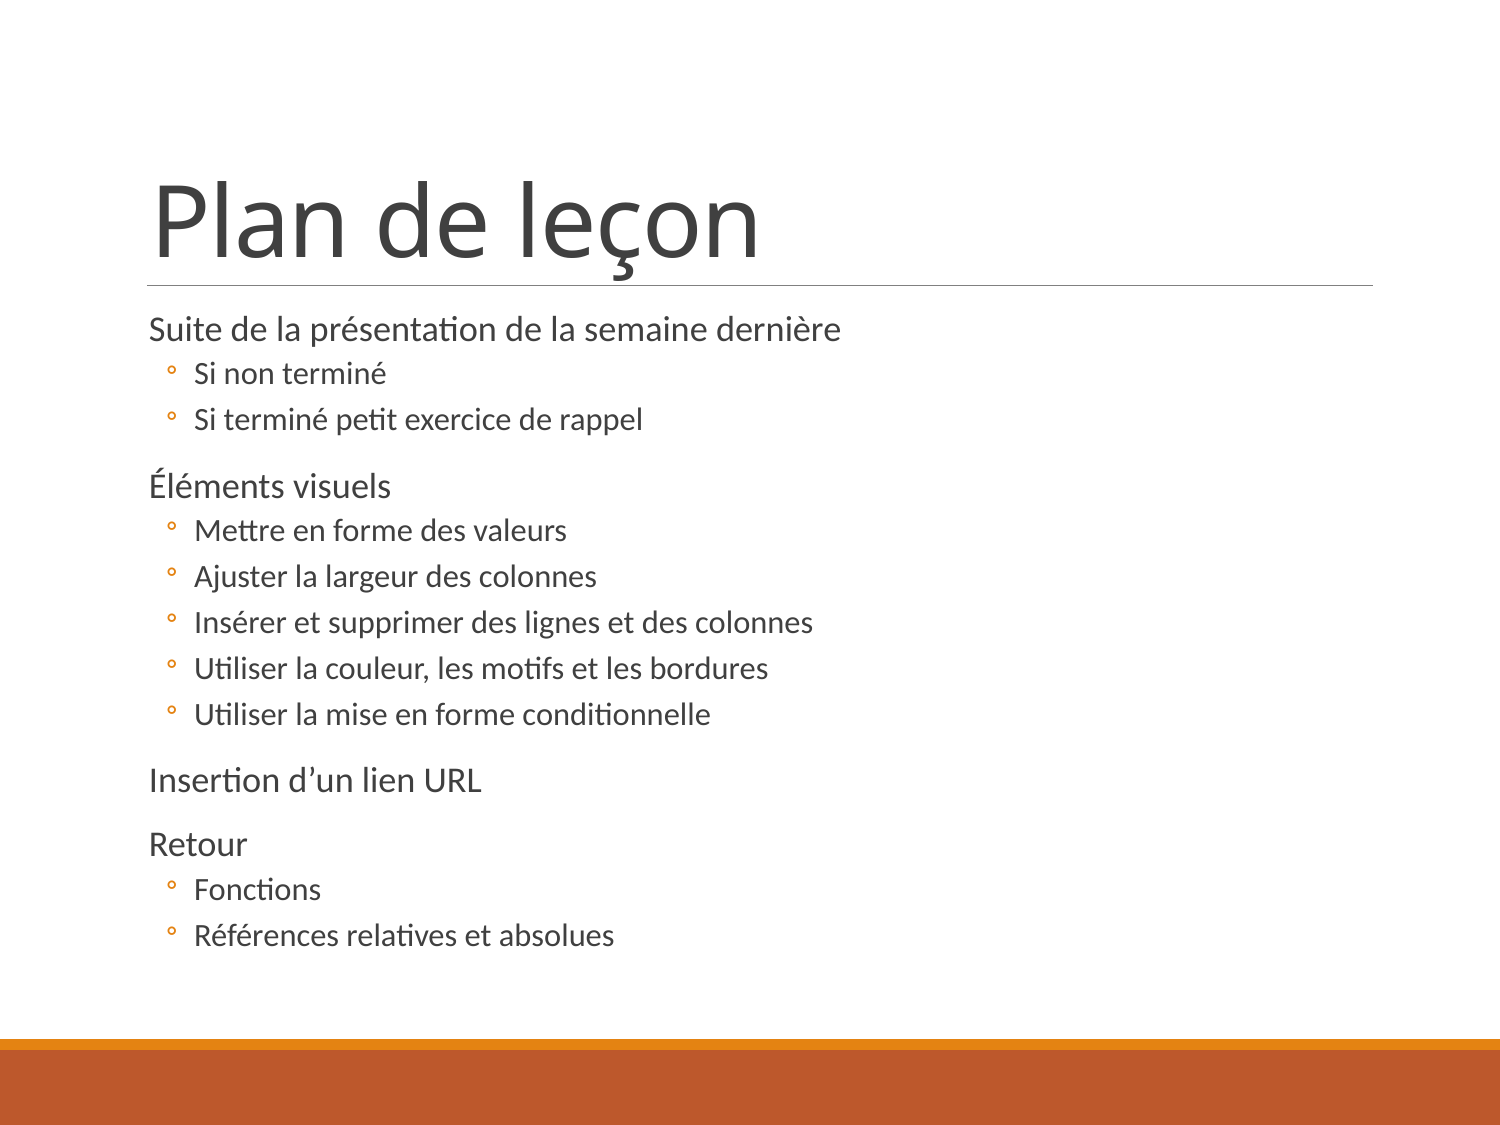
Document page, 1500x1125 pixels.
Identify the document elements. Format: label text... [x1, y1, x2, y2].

list Suite de la présentation de la semaine dernière Si non terminé Si terminé petit exercice de rappel Éléments visuels Mettre en forme des valeurs Ajuster la largeur des colonnes Insérer et supprimer des lignes et des colonnes Utiliser la couleur, les motifs et les bordures Utiliser la mise en forme conditionnelle Insertion d’un lien URL Retour Fonctions Références relatives et absolues [135, 302, 1373, 963]
title Plan de leçon [135, 47, 1373, 285]
